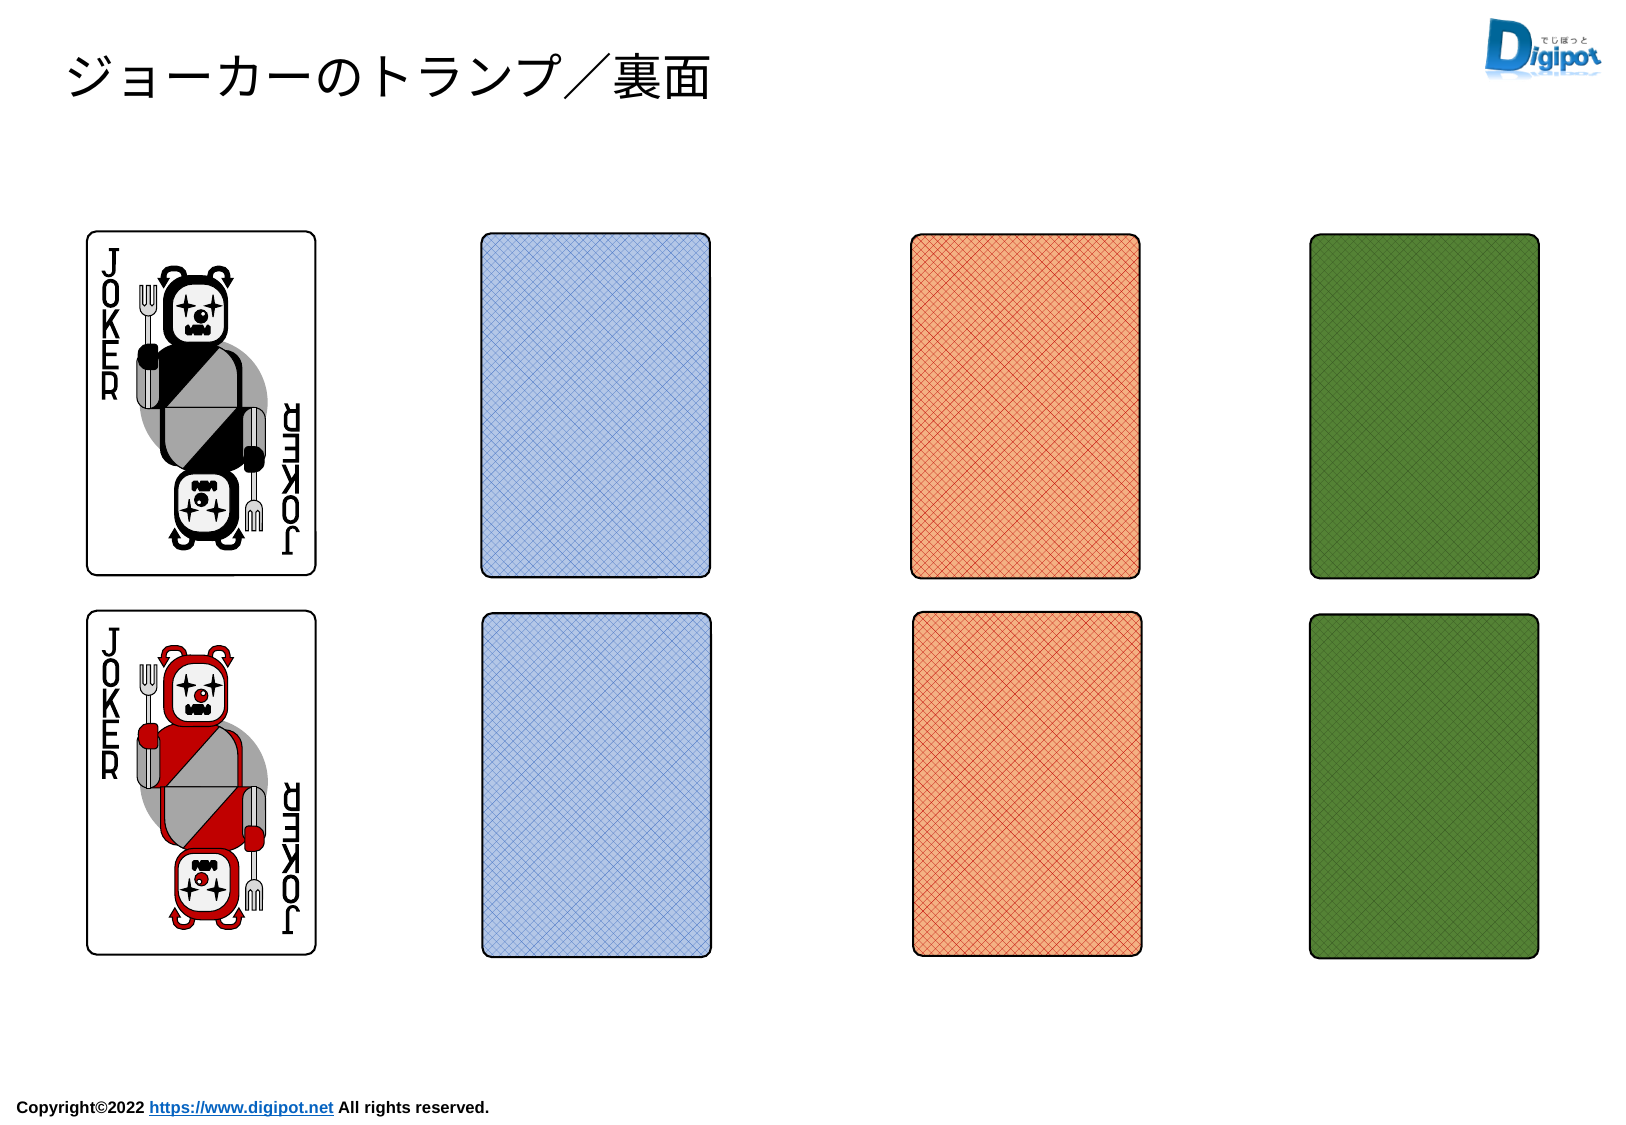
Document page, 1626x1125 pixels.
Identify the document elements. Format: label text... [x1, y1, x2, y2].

text_box [910, 233, 1141, 580]
text_box [912, 610, 1143, 957]
picture [1485, 18, 1602, 82]
text_box [481, 612, 713, 959]
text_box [86, 231, 316, 576]
text_box [1308, 613, 1540, 960]
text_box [87, 610, 316, 955]
text_box [480, 232, 712, 579]
text_box ジョーカーのトランプ／裏面 [49, 38, 728, 113]
text_box [1309, 233, 1540, 580]
